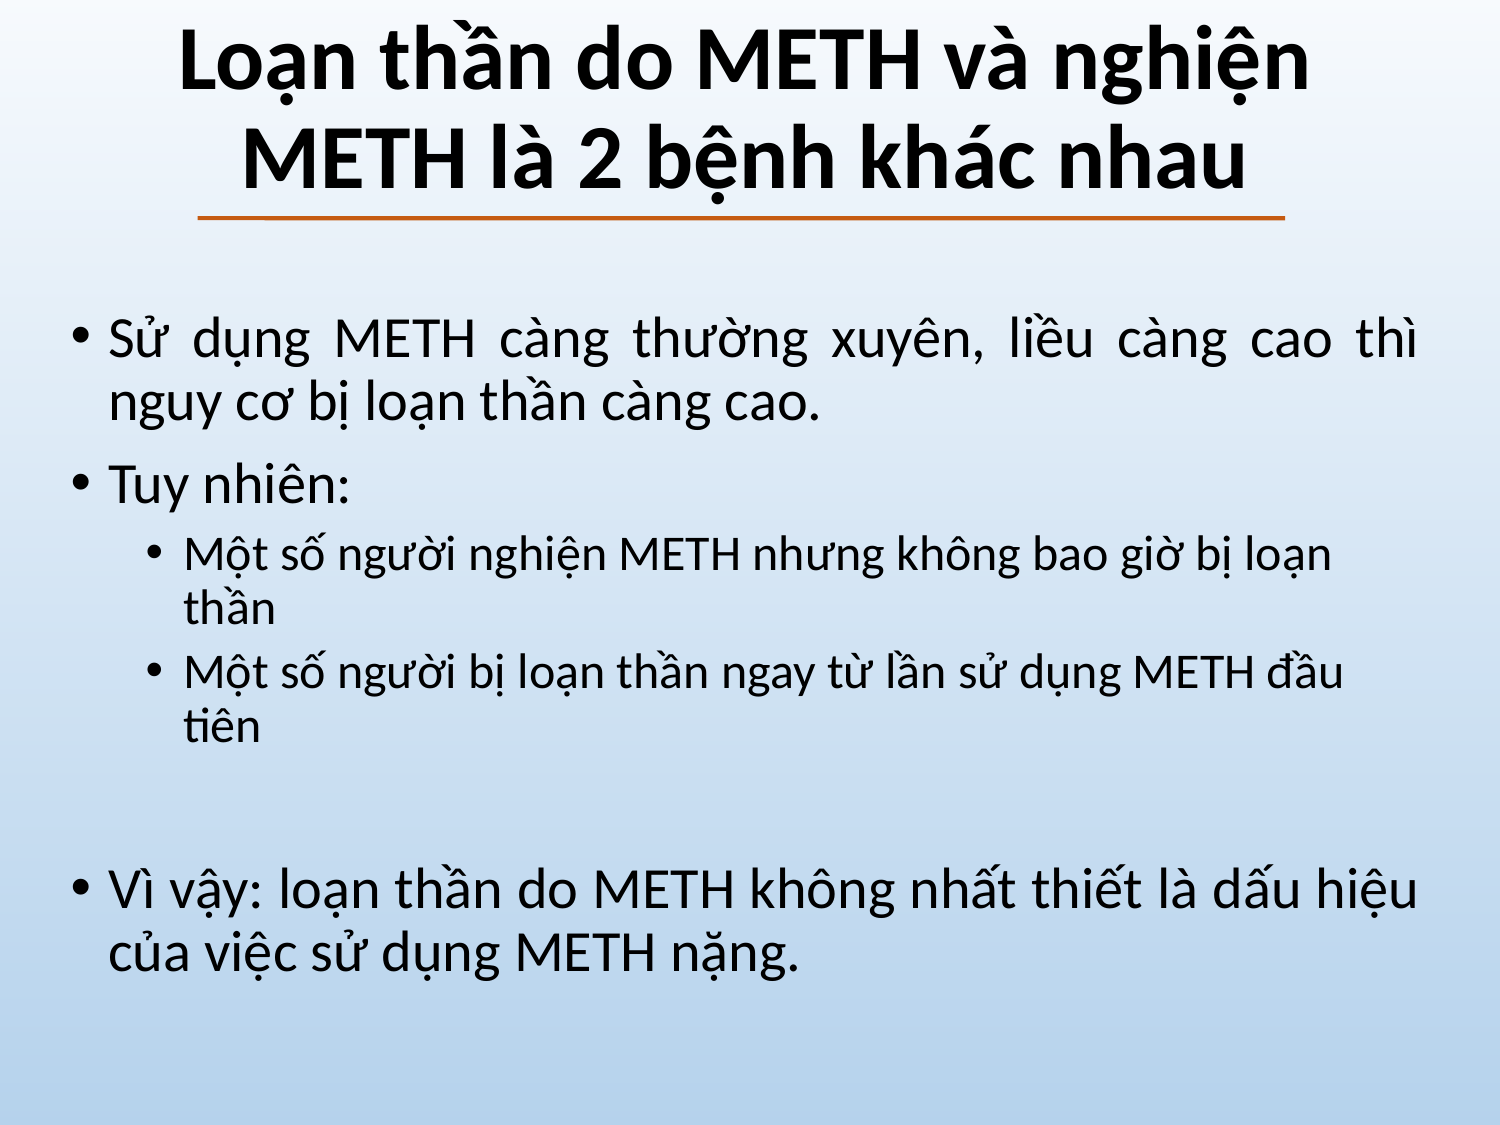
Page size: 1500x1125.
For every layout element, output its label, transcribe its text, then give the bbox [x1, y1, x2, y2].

list Sử dụng METH càng thường xuyên, liều càng cao thì nguy cơ bị loạn thần càng cao. Tuy nhiên: Một số người nghiện METH nhưng không bao giờ bị loạn thần Một số người bị loạn thần ngay từ lần sử dụng METH đầu tiên Vì vậy: loạn thần do METH không nhất thiết là dấu hiệu của việc sử dụng METH nặng. [55, 299, 1436, 1014]
title Loạn thần do METH và nghiện METH là 2 bệnh khác nhau [55, 0, 1436, 219]
